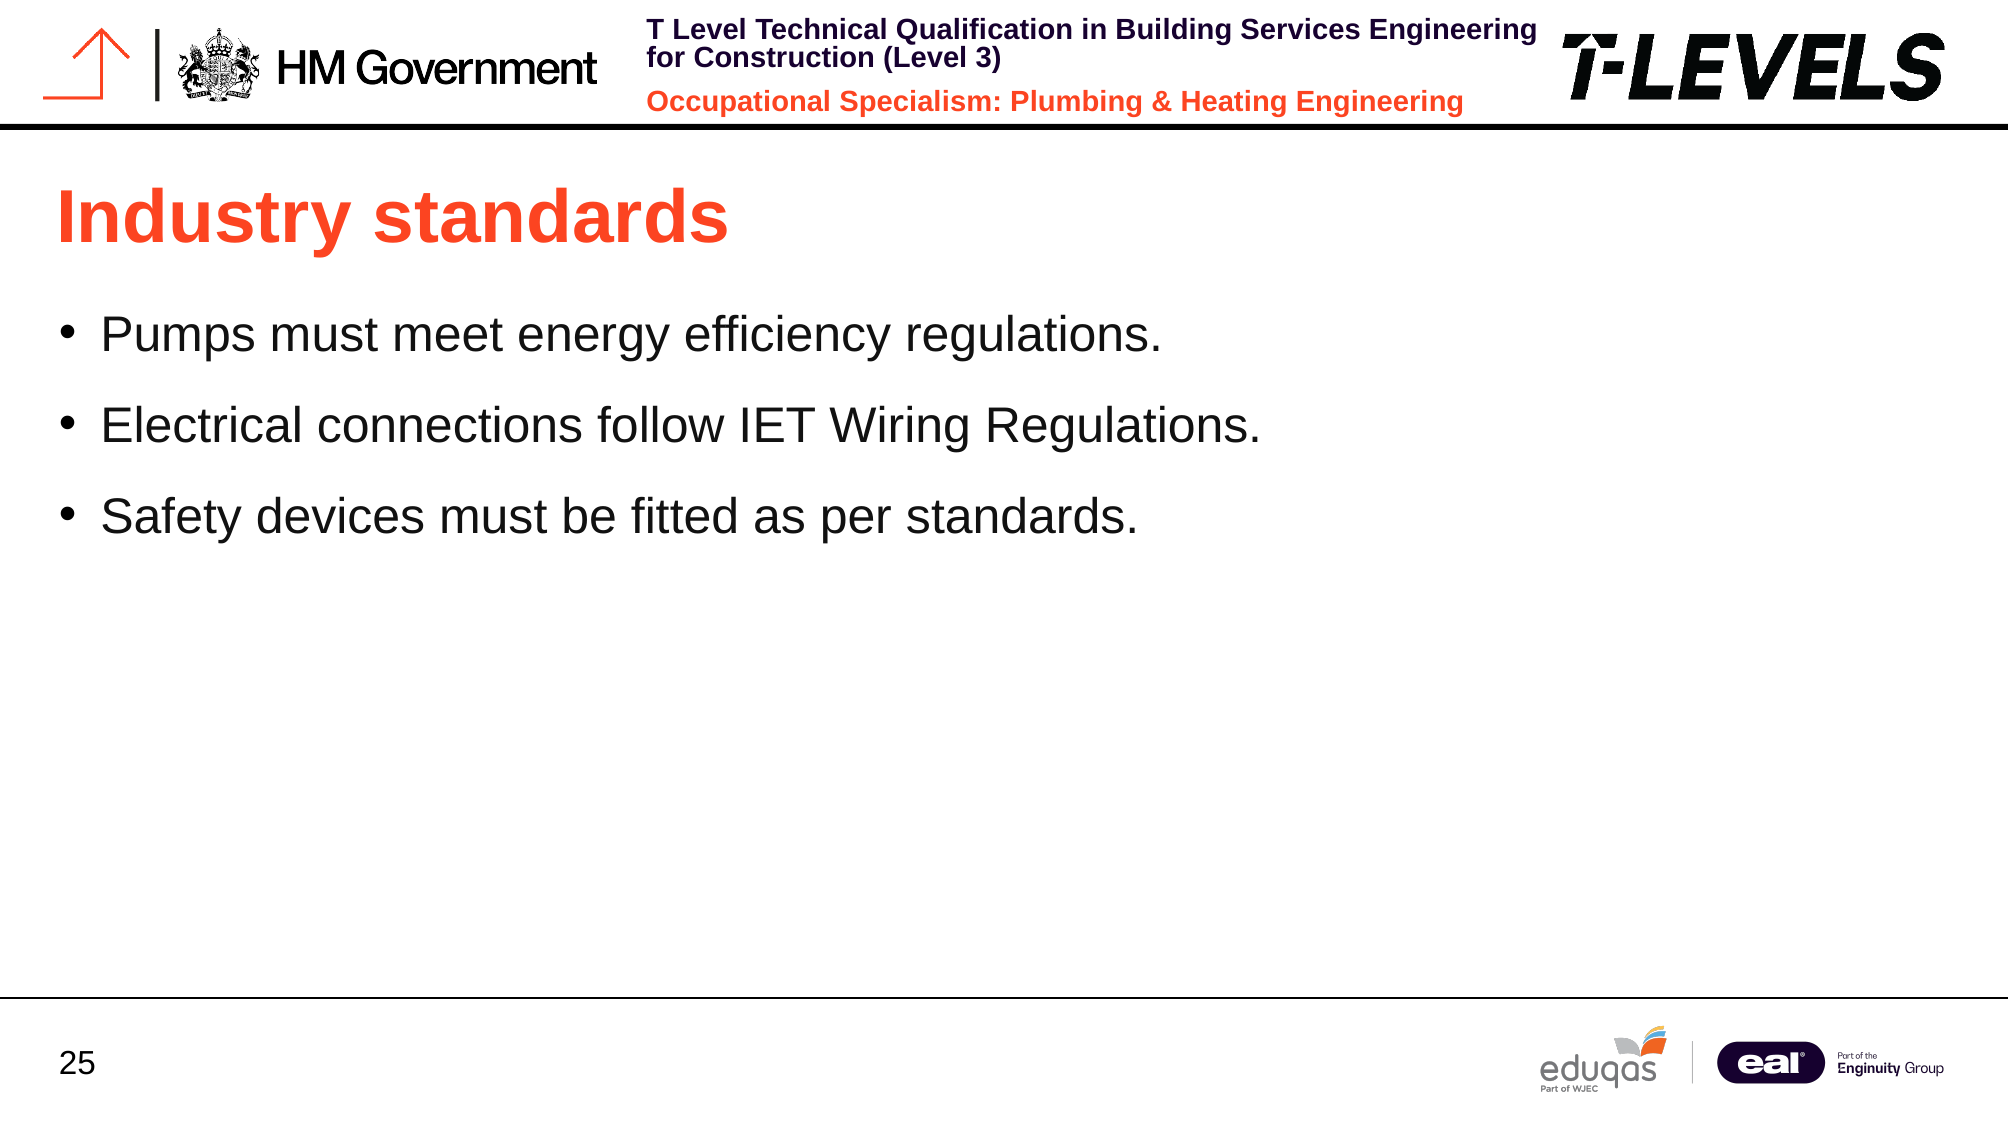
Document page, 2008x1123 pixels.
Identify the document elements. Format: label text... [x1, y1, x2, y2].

picture [38, 27, 136, 100]
picture [1543, 25, 1964, 108]
picture [155, 28, 597, 102]
title Industry standards [41, 111, 1949, 314]
list Pumps must meet energy efficiency regulations. Electrical connections follow IET Wiring Regulations. Safety devices must be fitted as per standards. [59, 295, 1949, 877]
picture [1535, 1021, 1949, 1097]
